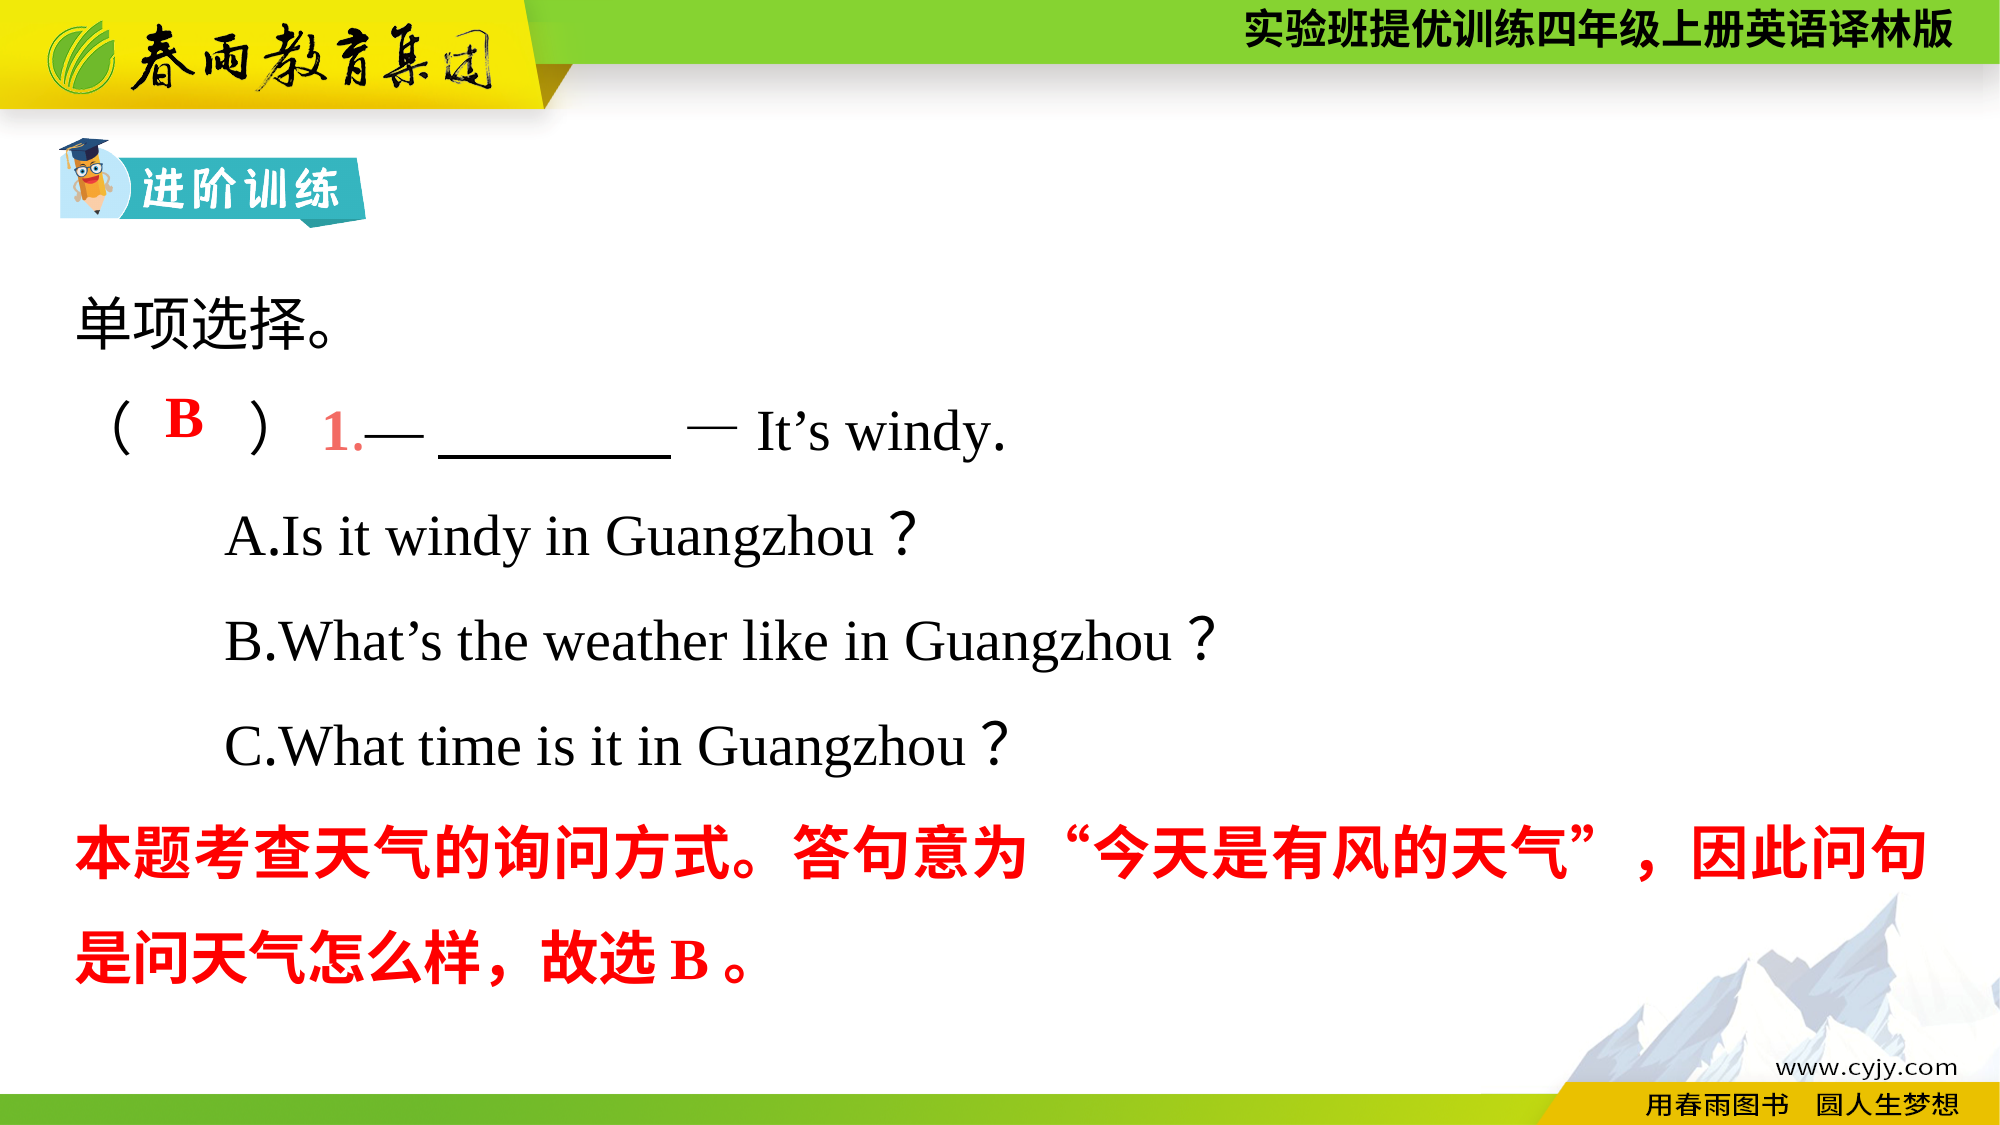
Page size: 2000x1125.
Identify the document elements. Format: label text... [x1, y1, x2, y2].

list 单项选择。 （ ）1.— —It’s windy. A.Is it windy in Guangzhou？ B.What’s the weather like in Guangzhou？ C.What time is it in Guangzhou？ [59, 244, 1944, 773]
picture [0, 0, 2000, 1125]
text_box B [150, 371, 220, 457]
text_box 本题考查天气的询问方式。答句意为“今天是有风的天气”，因此问句是问天气怎么样，故选B。 [59, 773, 1944, 999]
